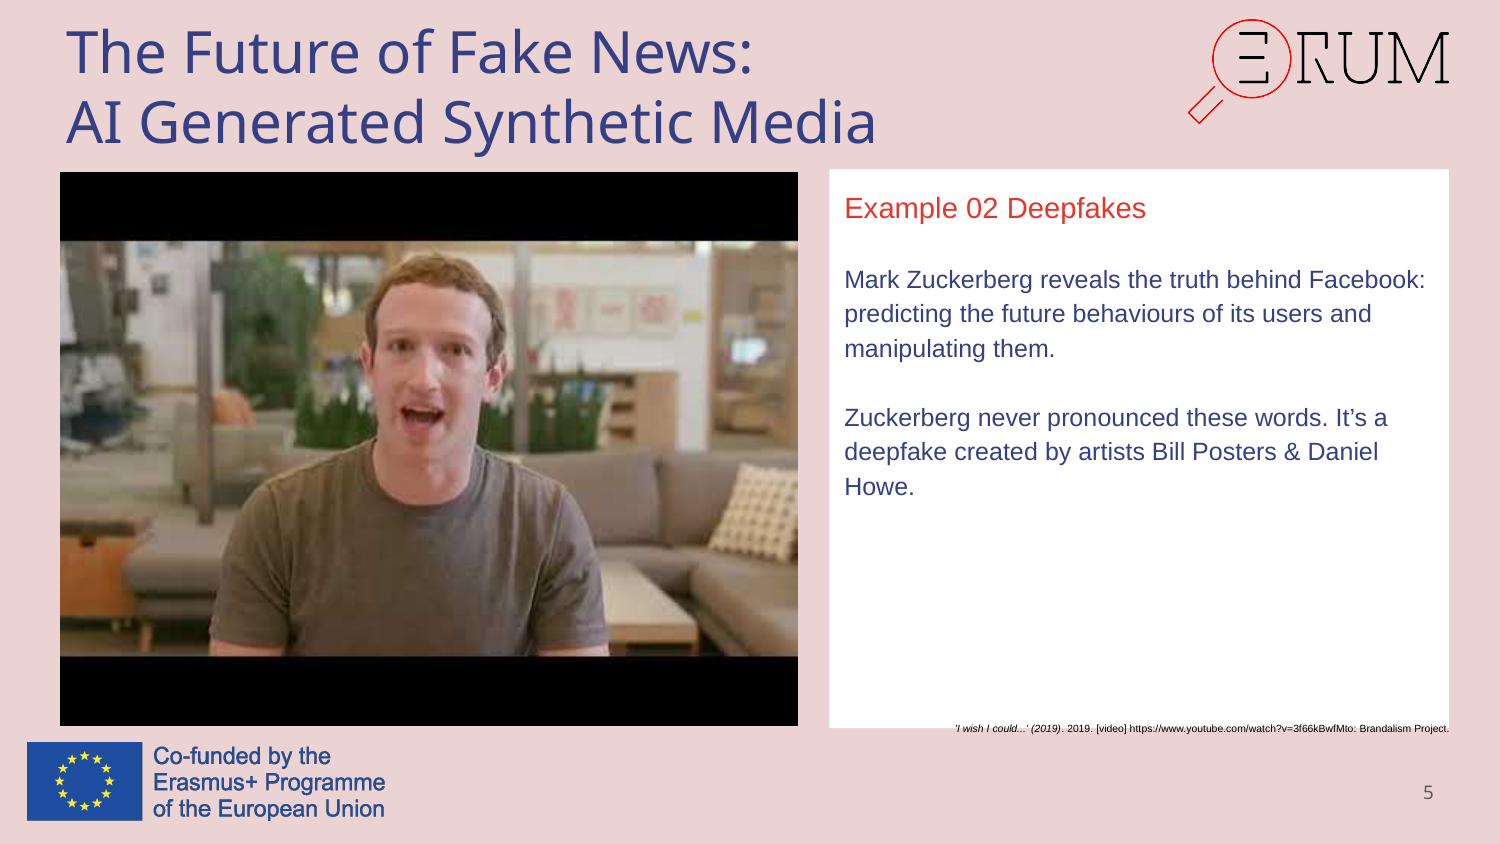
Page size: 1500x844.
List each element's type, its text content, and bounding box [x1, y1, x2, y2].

picture [1136, 0, 1500, 137]
picture [27, 742, 385, 821]
list Example 02 Deepfakes Mark Zuckerberg reveals the truth behind Facebook: predicting the future behaviours of its users and manipulating them. Zuckerberg never pronounced these words. It’s a deepfake created by artists Bill Posters & Daniel Howe. [829, 169, 1449, 729]
text_box 'I wish I could...' (2019). 2019. [video] https://www.youtube.com/watch?v=3f66kBwfMto: Brandalism Project. [882, 715, 1467, 741]
slide_number 5 [1358, 761, 1449, 826]
title The Future of Fake News: AI Generated Synthetic Media [51, 0, 1168, 94]
picture [60, 172, 798, 726]
